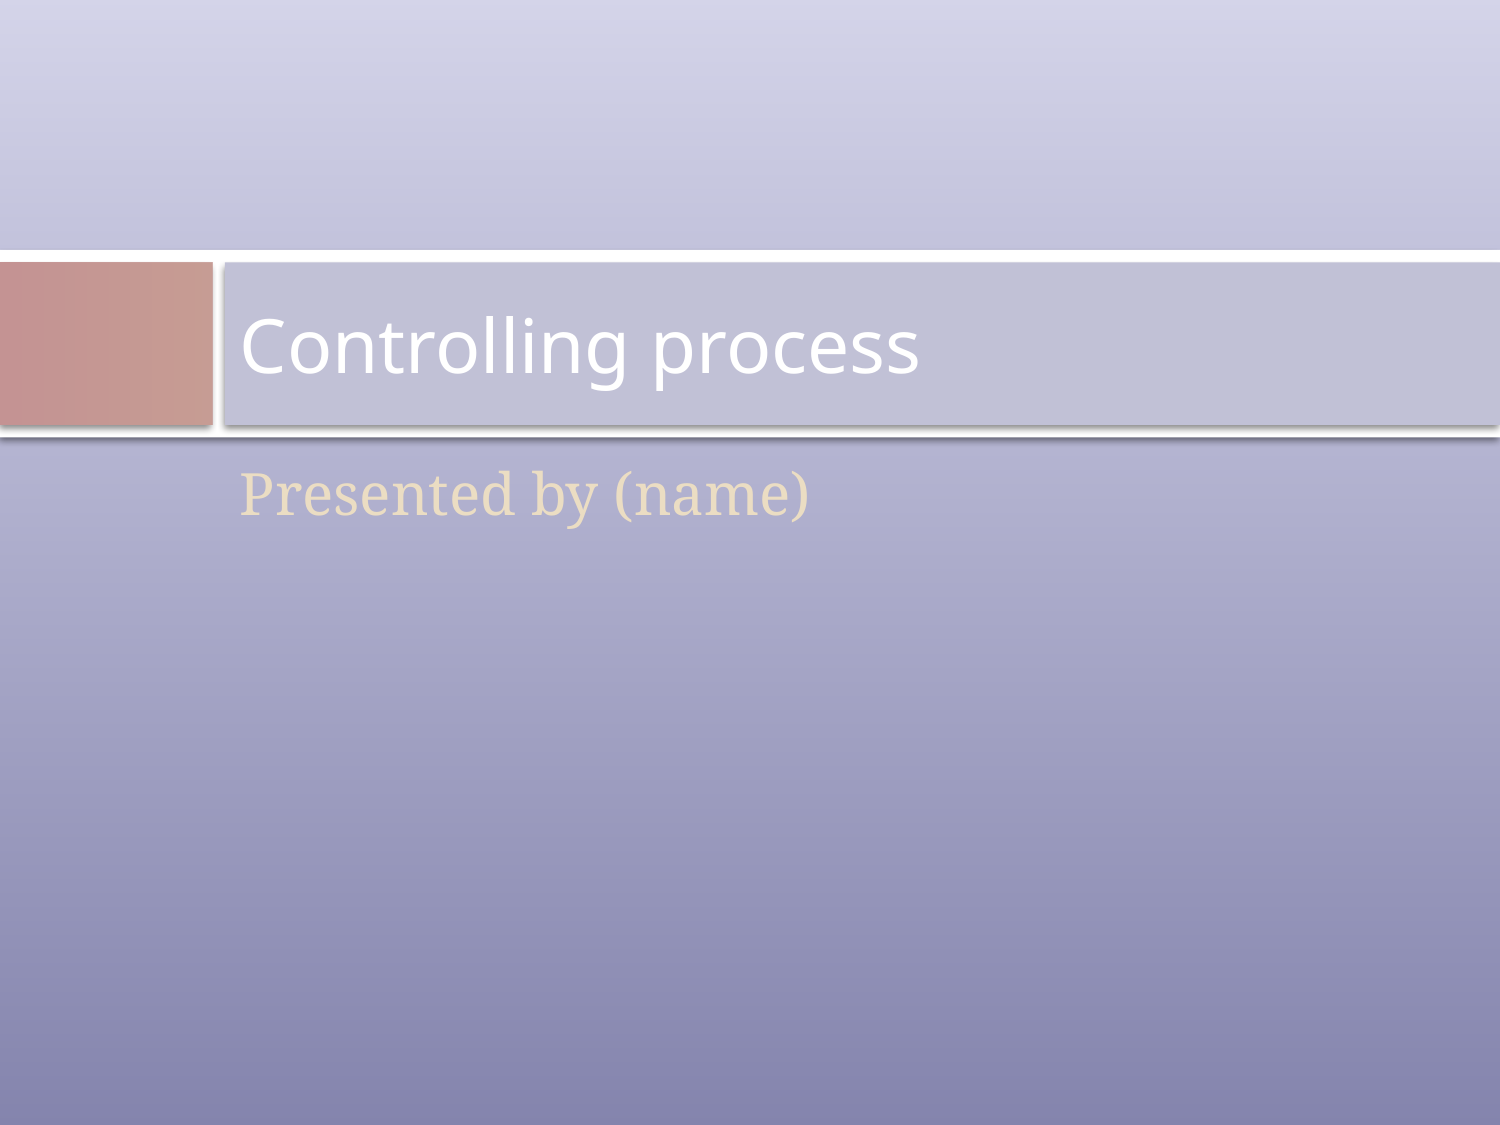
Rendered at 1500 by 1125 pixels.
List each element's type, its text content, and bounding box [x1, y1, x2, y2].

text_box [0, 261, 214, 426]
list Presented by (name) [225, 450, 1394, 725]
title Controlling process [225, 262, 1475, 425]
